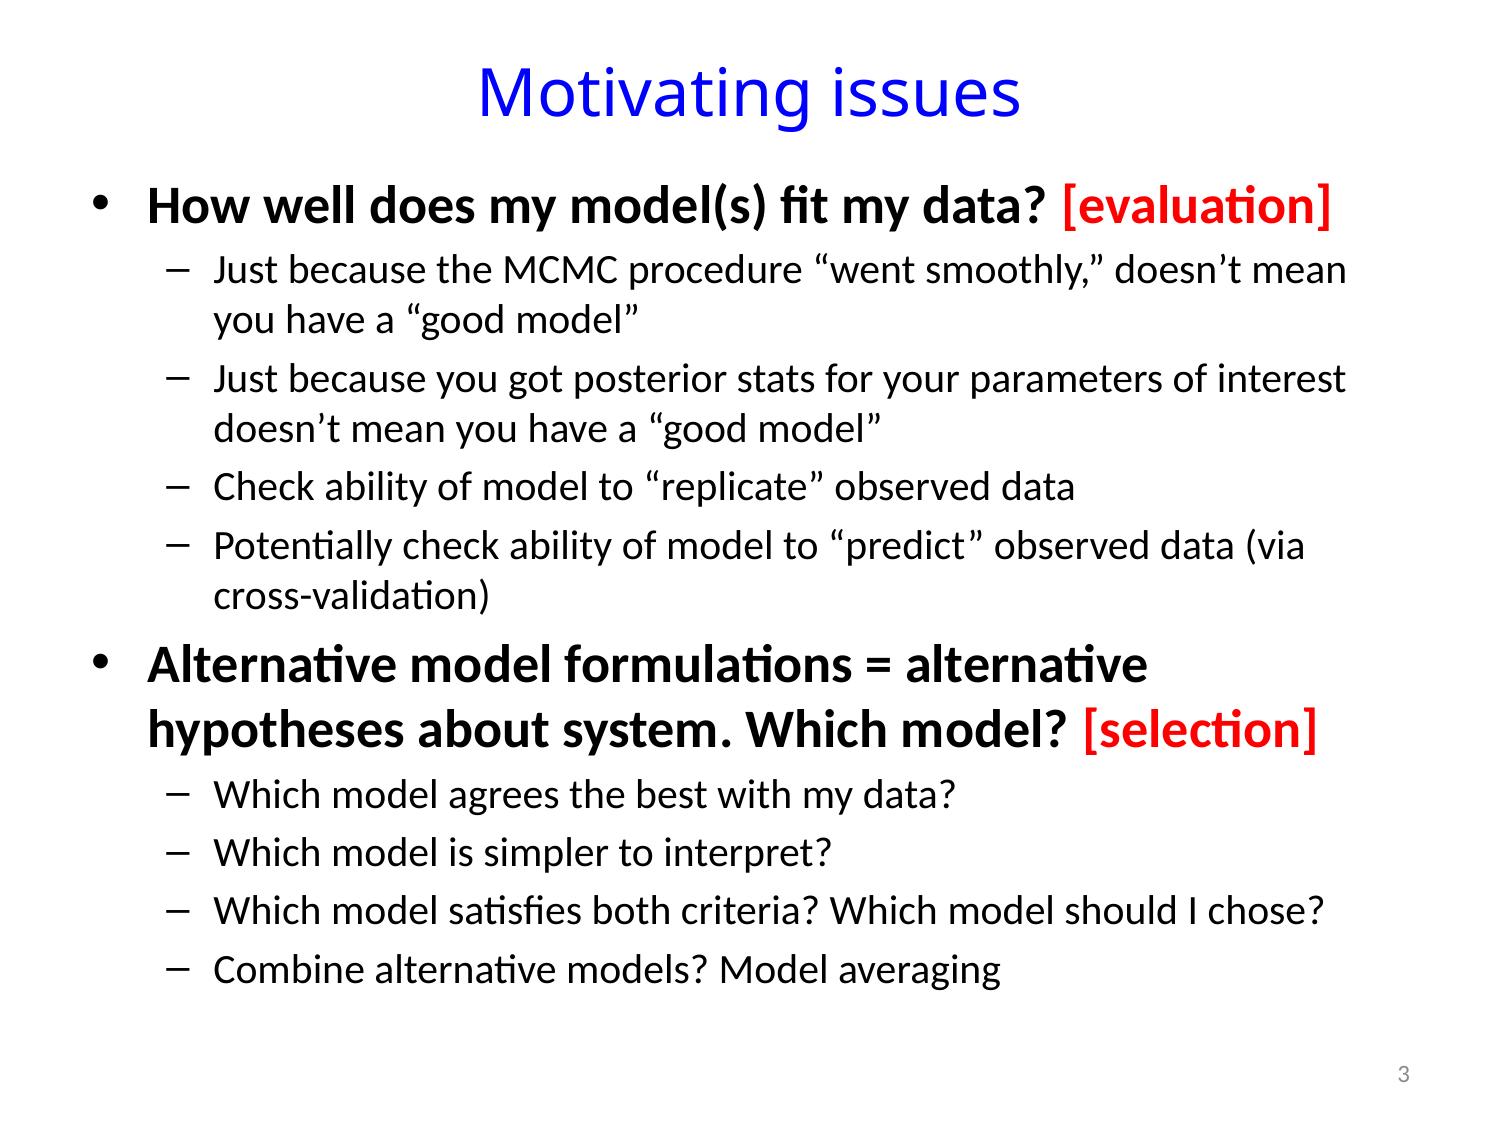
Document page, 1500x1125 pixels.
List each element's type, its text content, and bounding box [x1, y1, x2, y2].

title Motivating issues [75, 32, 1425, 147]
list How well does my model(s) fit my data? [evaluation] Just because the MCMC procedure “went smoothly,” doesn’t mean you have a “good model” Just because you got posterior stats for your parameters of interest doesn’t mean you have a “good model” Check ability of model to “replicate” observed data Potentially check ability of model to “predict” observed data (via cross-validation) Alternative model formulations = alternative hypotheses about system. Which model? [selection] Which model agrees the best with my data? Which model is simpler to interpret? Which model satisfies both criteria? Which model should I chose? Combine alternative models? Model averaging [76, 161, 1416, 1075]
slide_number 3 [1074, 1042, 1425, 1103]
